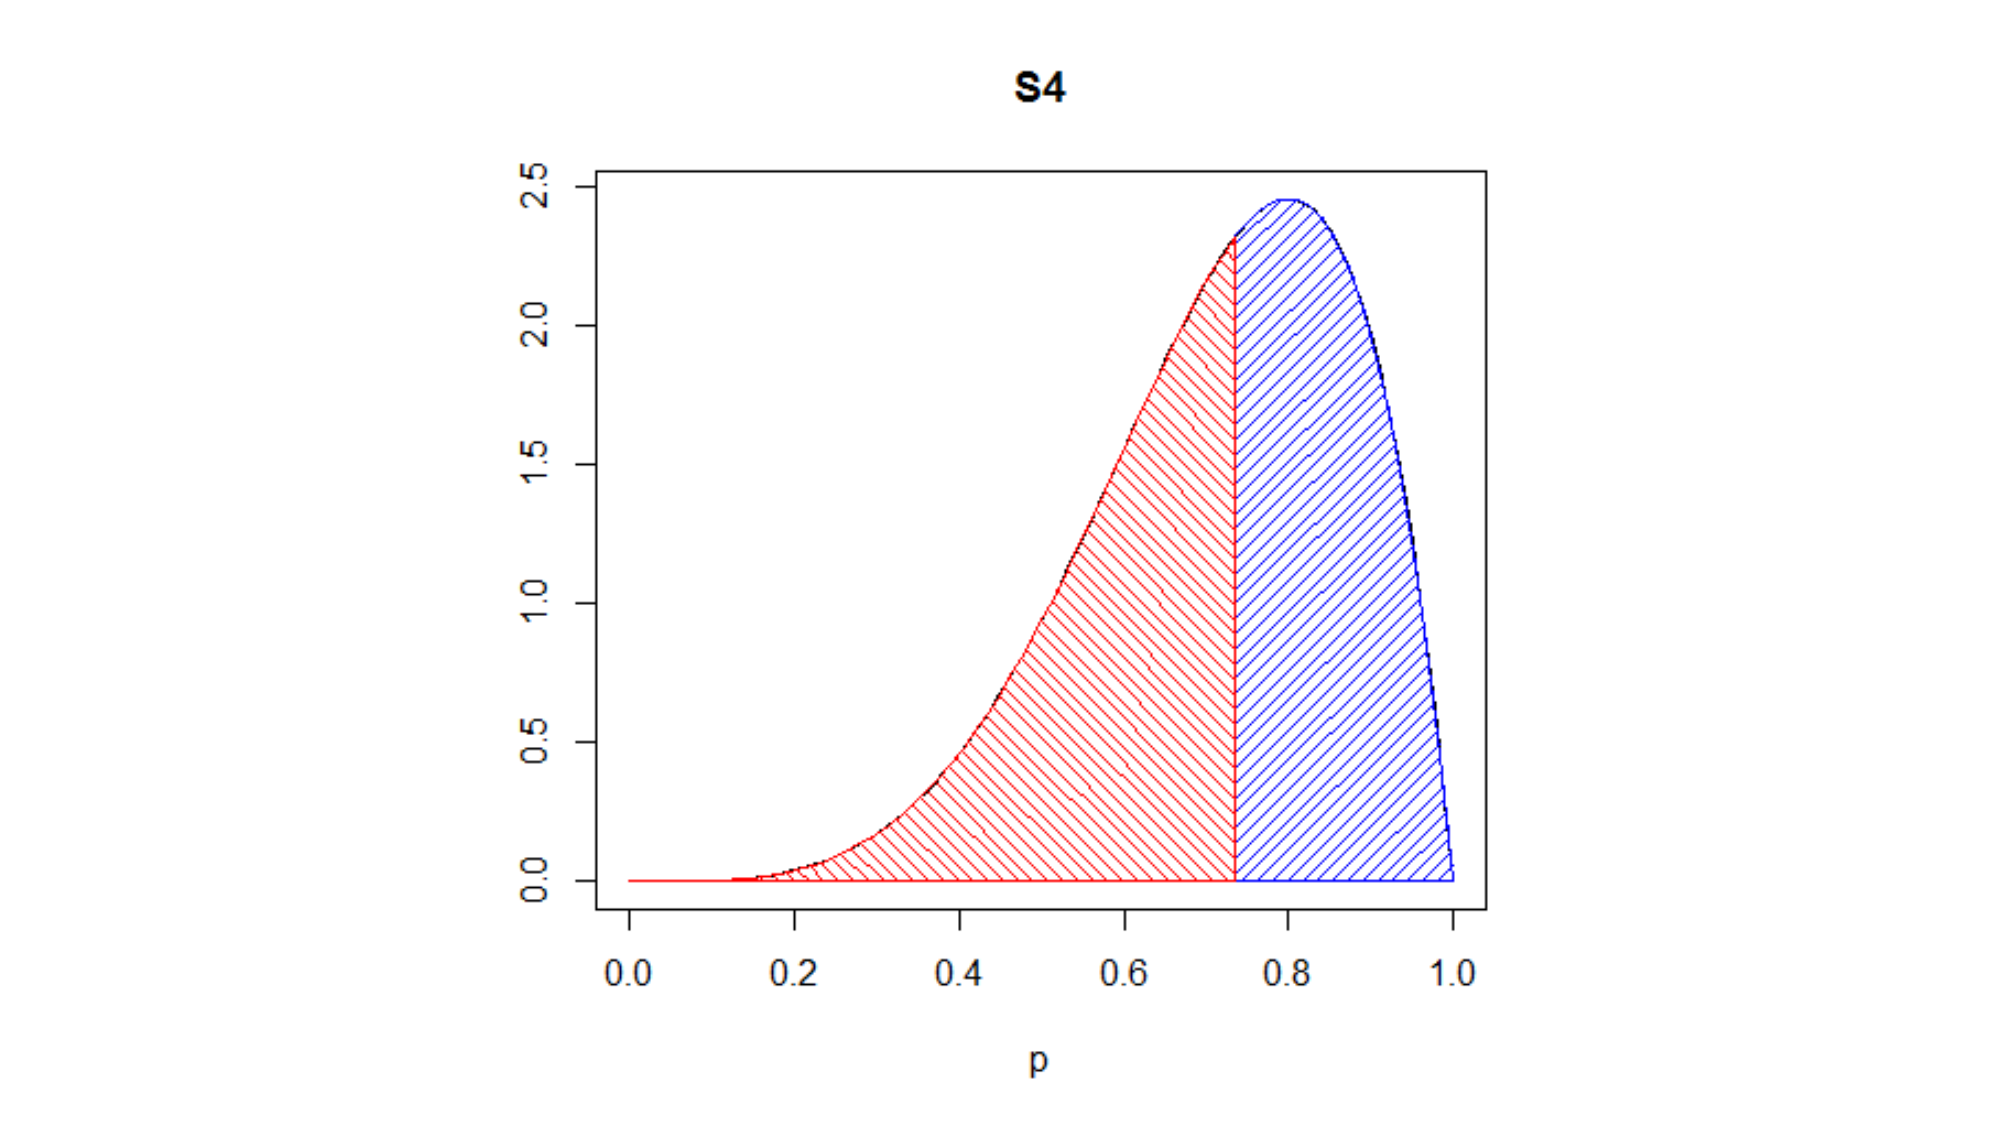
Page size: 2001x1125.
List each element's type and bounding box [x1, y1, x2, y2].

picture [424, 0, 1576, 1125]
